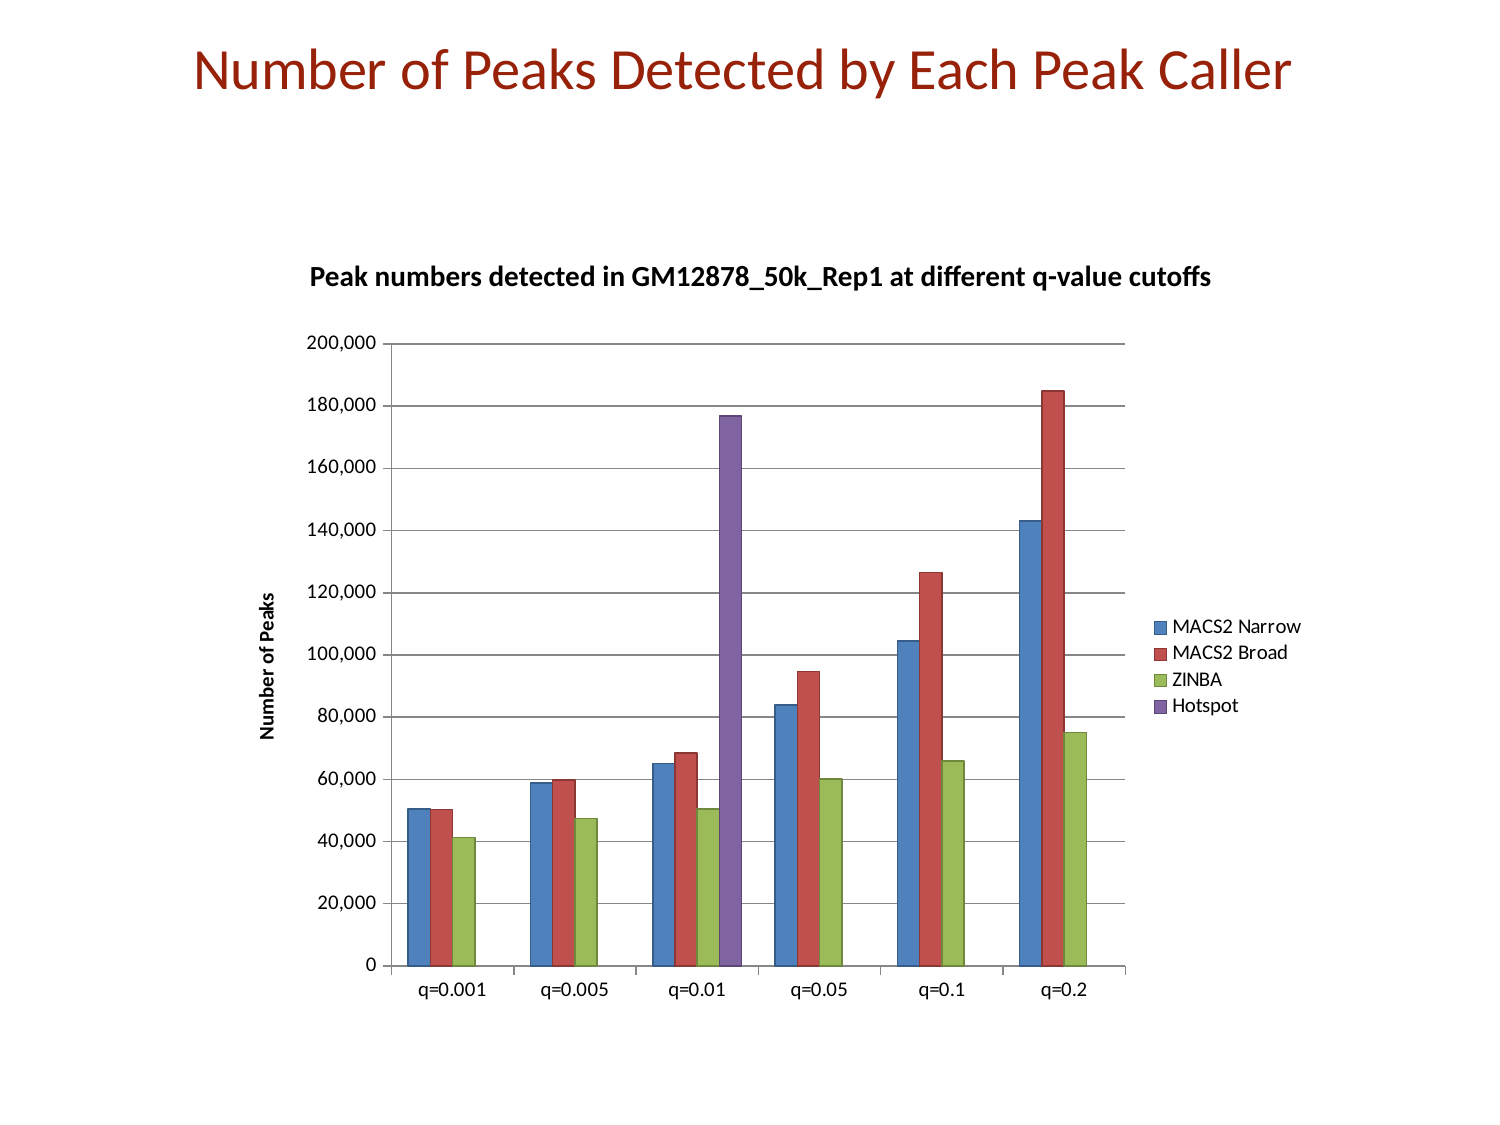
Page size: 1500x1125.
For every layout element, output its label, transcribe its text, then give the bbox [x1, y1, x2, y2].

text_box Peak numbers detected in GM12878_50k_Rep1 at different q-value cutoffs [281, 249, 1241, 300]
text_box Number of Peaks Detected by Each Peak Caller [74, 23, 1425, 142]
chart [224, 319, 1321, 1016]
